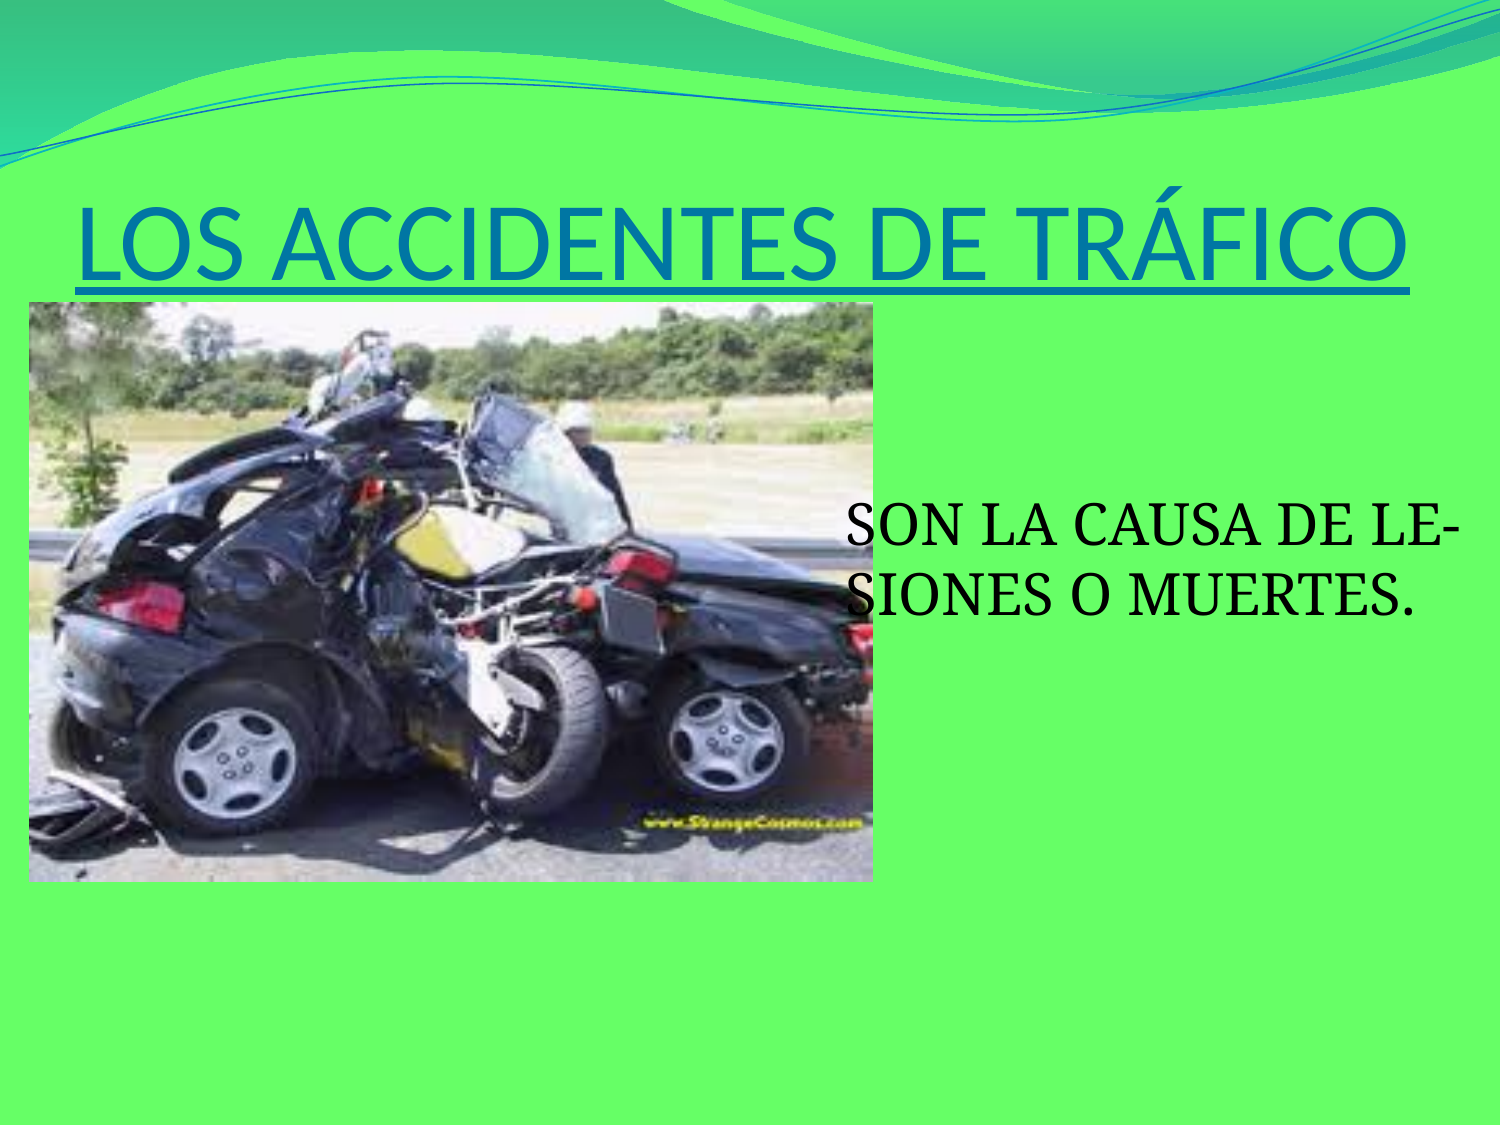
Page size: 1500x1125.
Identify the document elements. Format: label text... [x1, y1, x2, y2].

text_box SON LA CAUSA DE LE- SIONES O MUERTES. [883, 479, 1476, 635]
title LOS ACCIDENTES DE TRÁFICO [75, 115, 1425, 303]
picture [29, 302, 873, 882]
